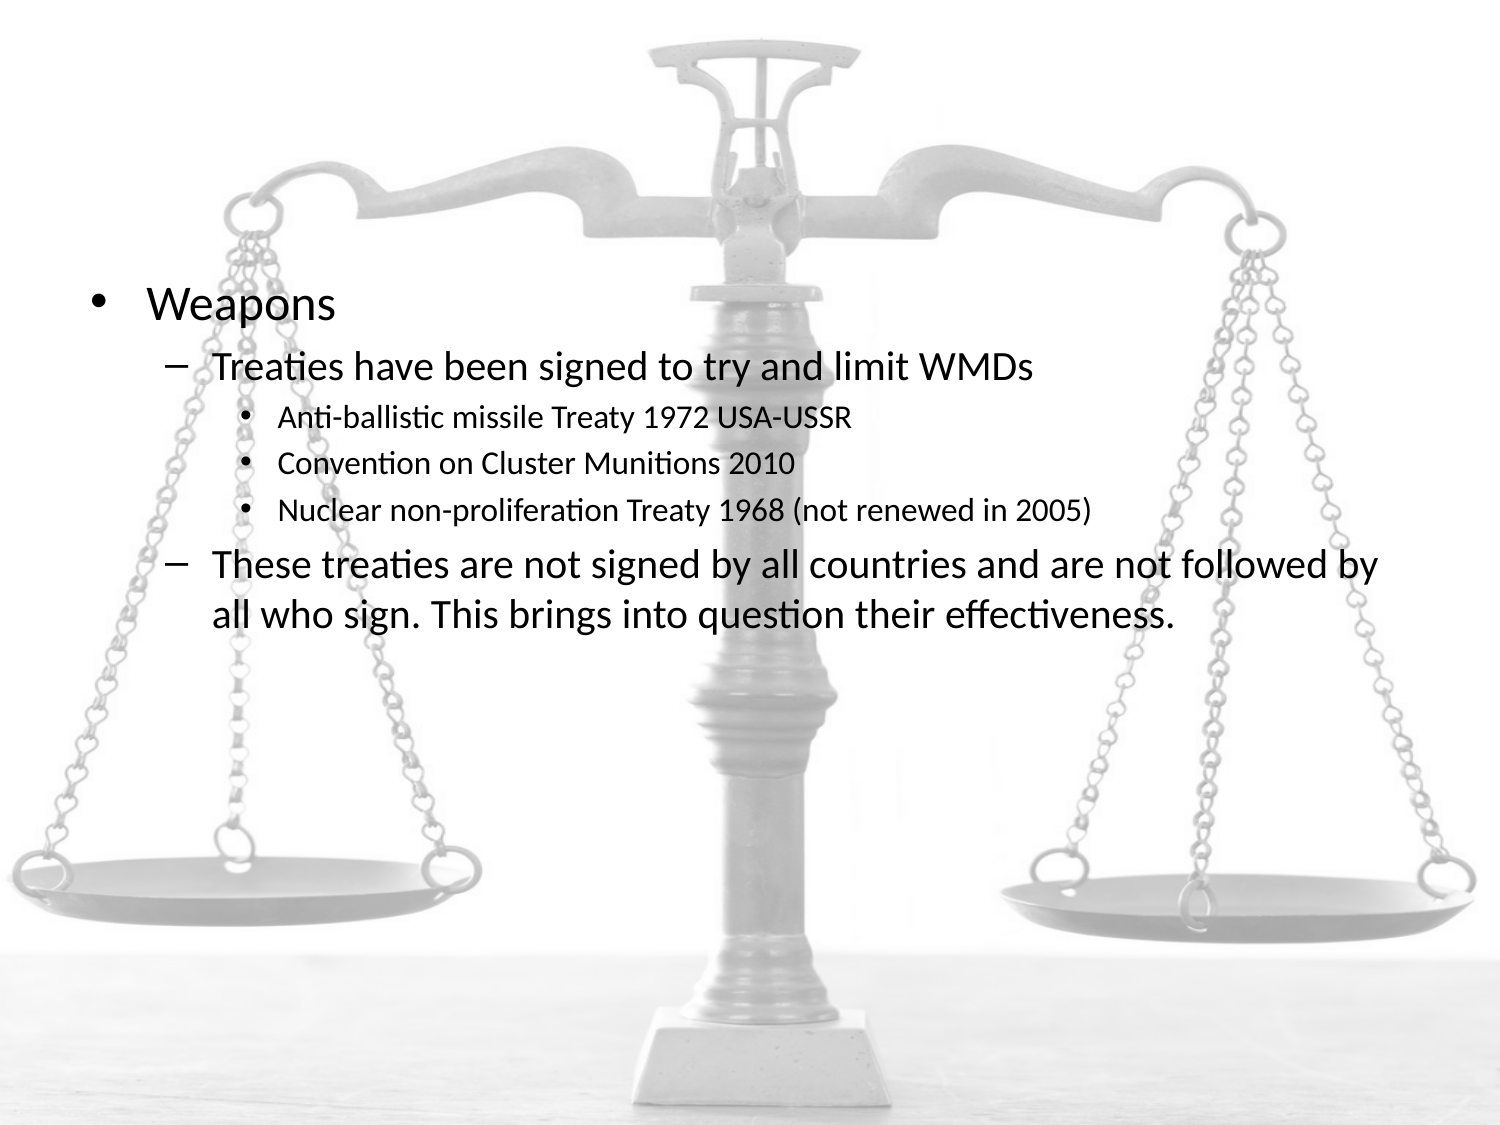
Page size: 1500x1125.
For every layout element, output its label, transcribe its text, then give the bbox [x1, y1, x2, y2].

list Weapons Treaties have been signed to try and limit WMDs Anti-ballistic missile Treaty 1972 USA-USSR Convention on Cluster Munitions 2010 Nuclear non-proliferation Treaty 1968 (not renewed in 2005) These treaties are not signed by all countries and are not followed by all who sign. This brings into question their effectiveness. [75, 262, 1425, 1005]
